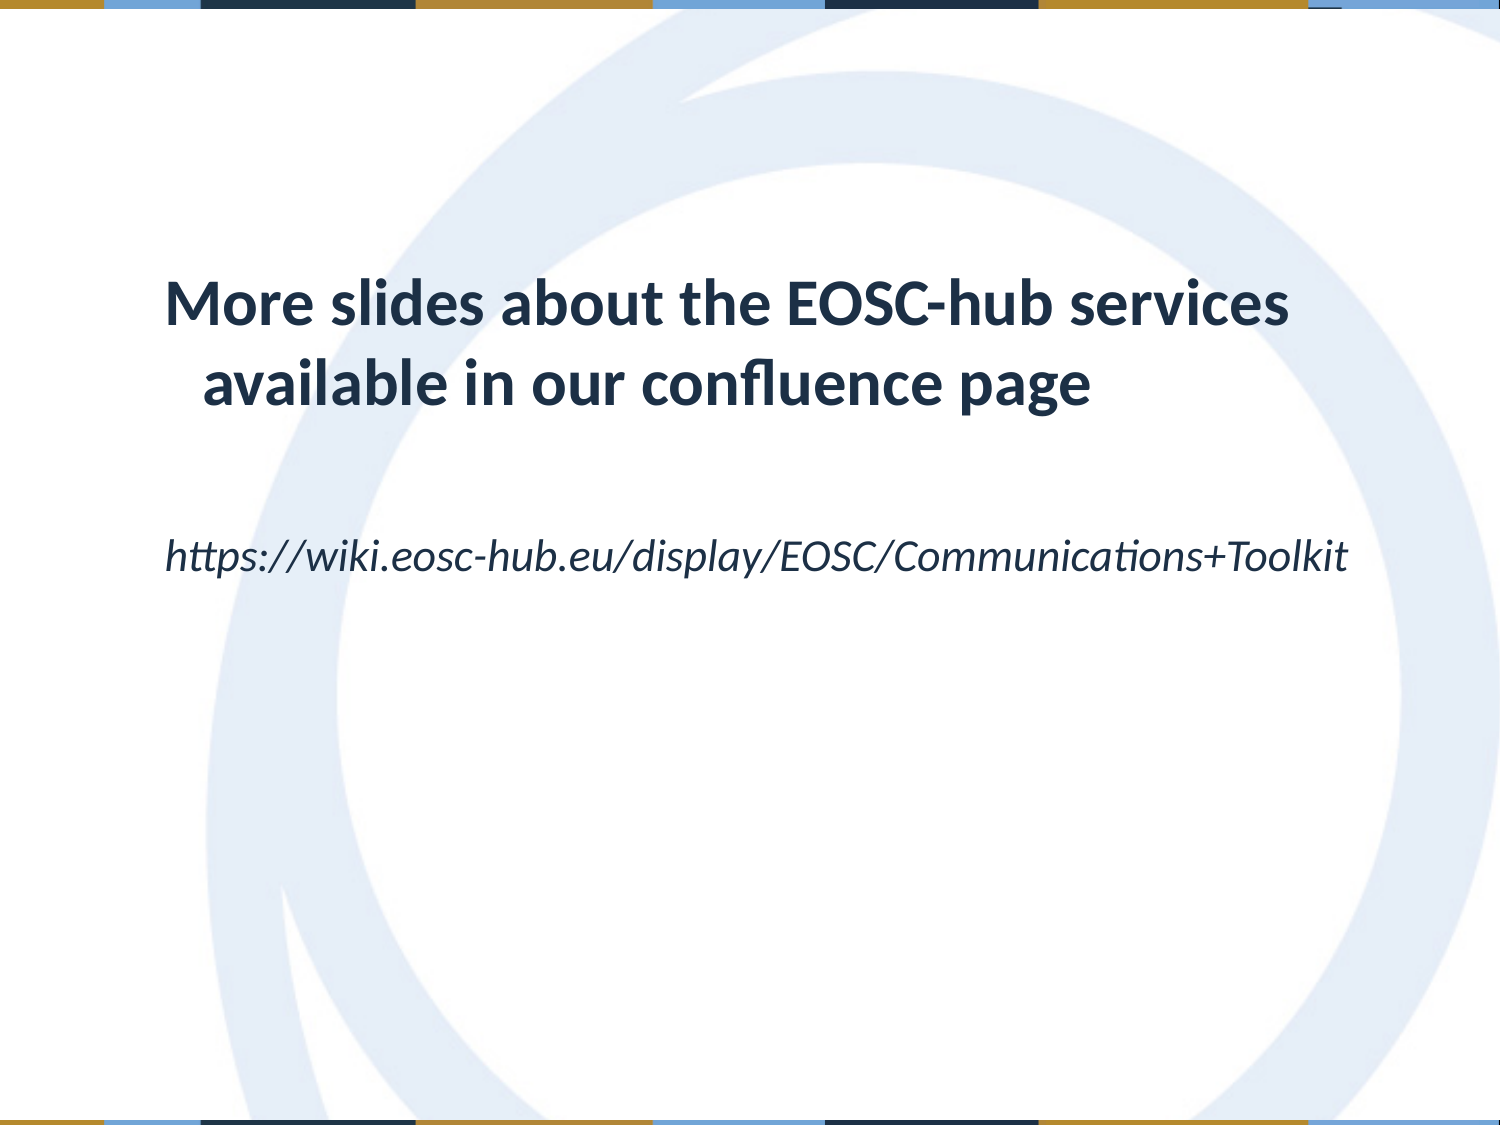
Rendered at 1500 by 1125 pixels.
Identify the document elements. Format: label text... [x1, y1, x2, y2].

picture [0, 0, 1500, 1125]
list More slides about the EOSC-hub services available in our confluence page https://wiki.eosc-hub.eu/display/EOSC/Communications+Toolkit [112, 243, 1376, 340]
